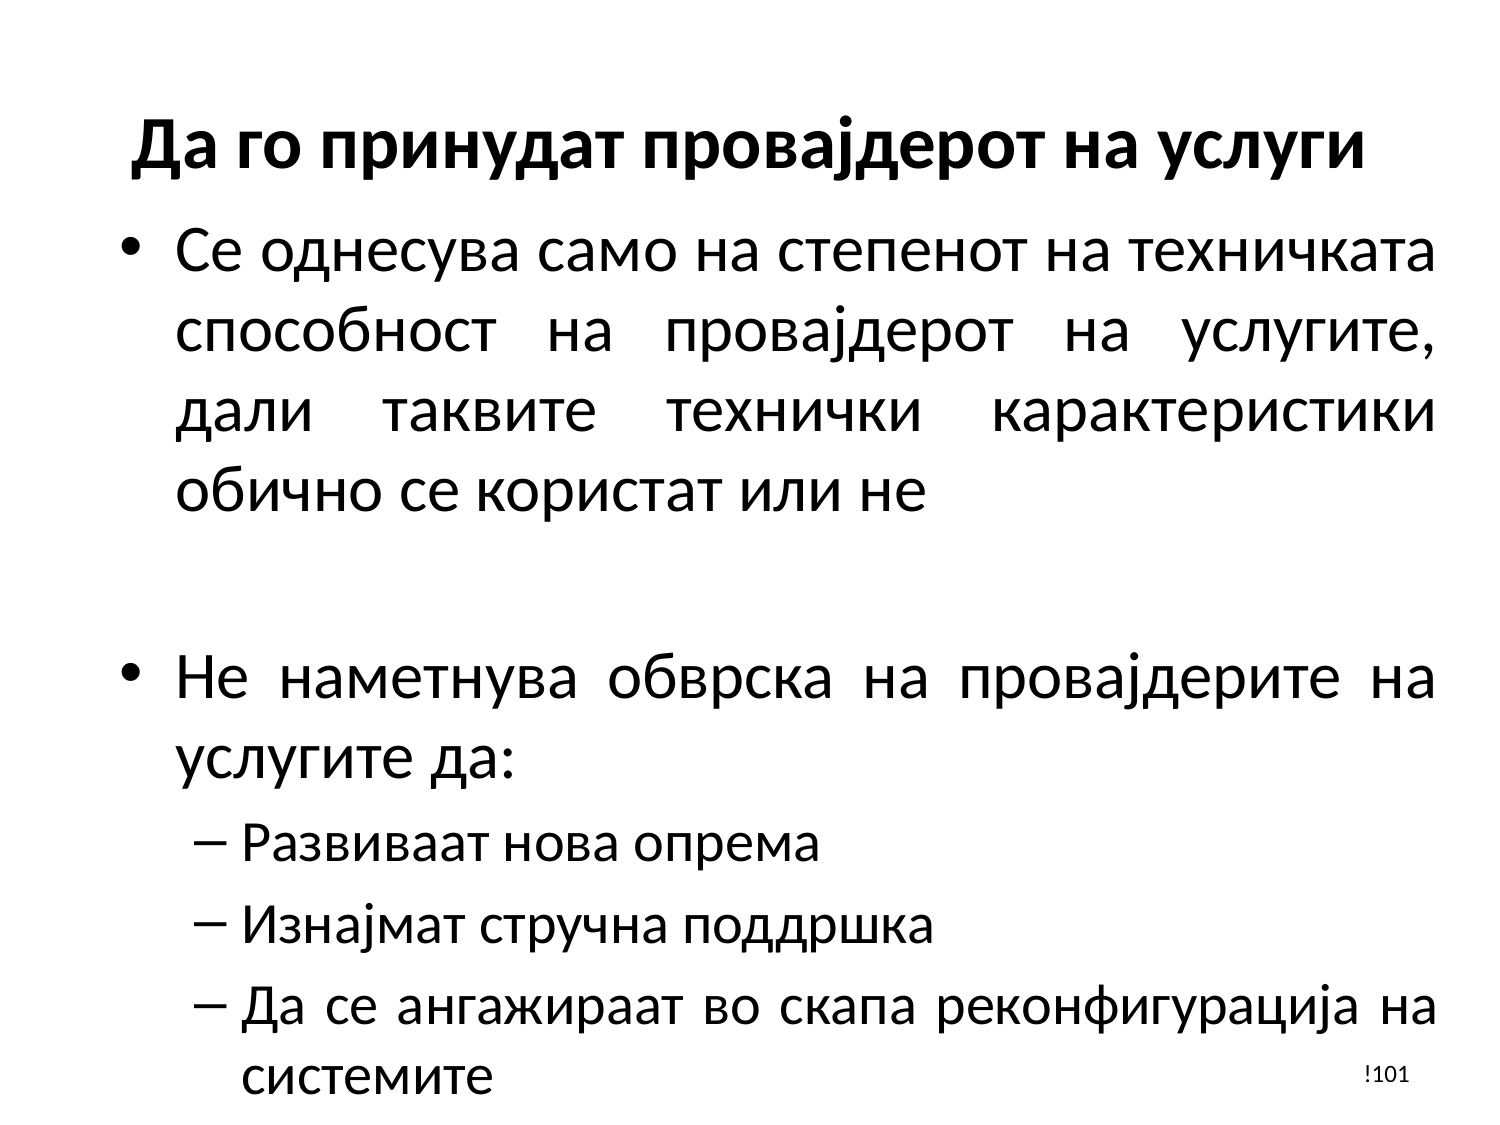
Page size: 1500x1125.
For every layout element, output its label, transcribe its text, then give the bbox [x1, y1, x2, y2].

title Да го принудат провајдерот на услуги [74, 44, 1426, 233]
list Се однесува само на степенот на техничката способност на провајдерот на услугите, дали таквите технички карактеристики обично се користат или не Не наметнува обврска на провајдерите на услугите да: Развиваат нова опрема Изнајмат стручна поддршка Да се ангажираат во скапа реконфигурација на системите [103, 197, 1455, 941]
slide_number !101 [1074, 1042, 1425, 1103]
